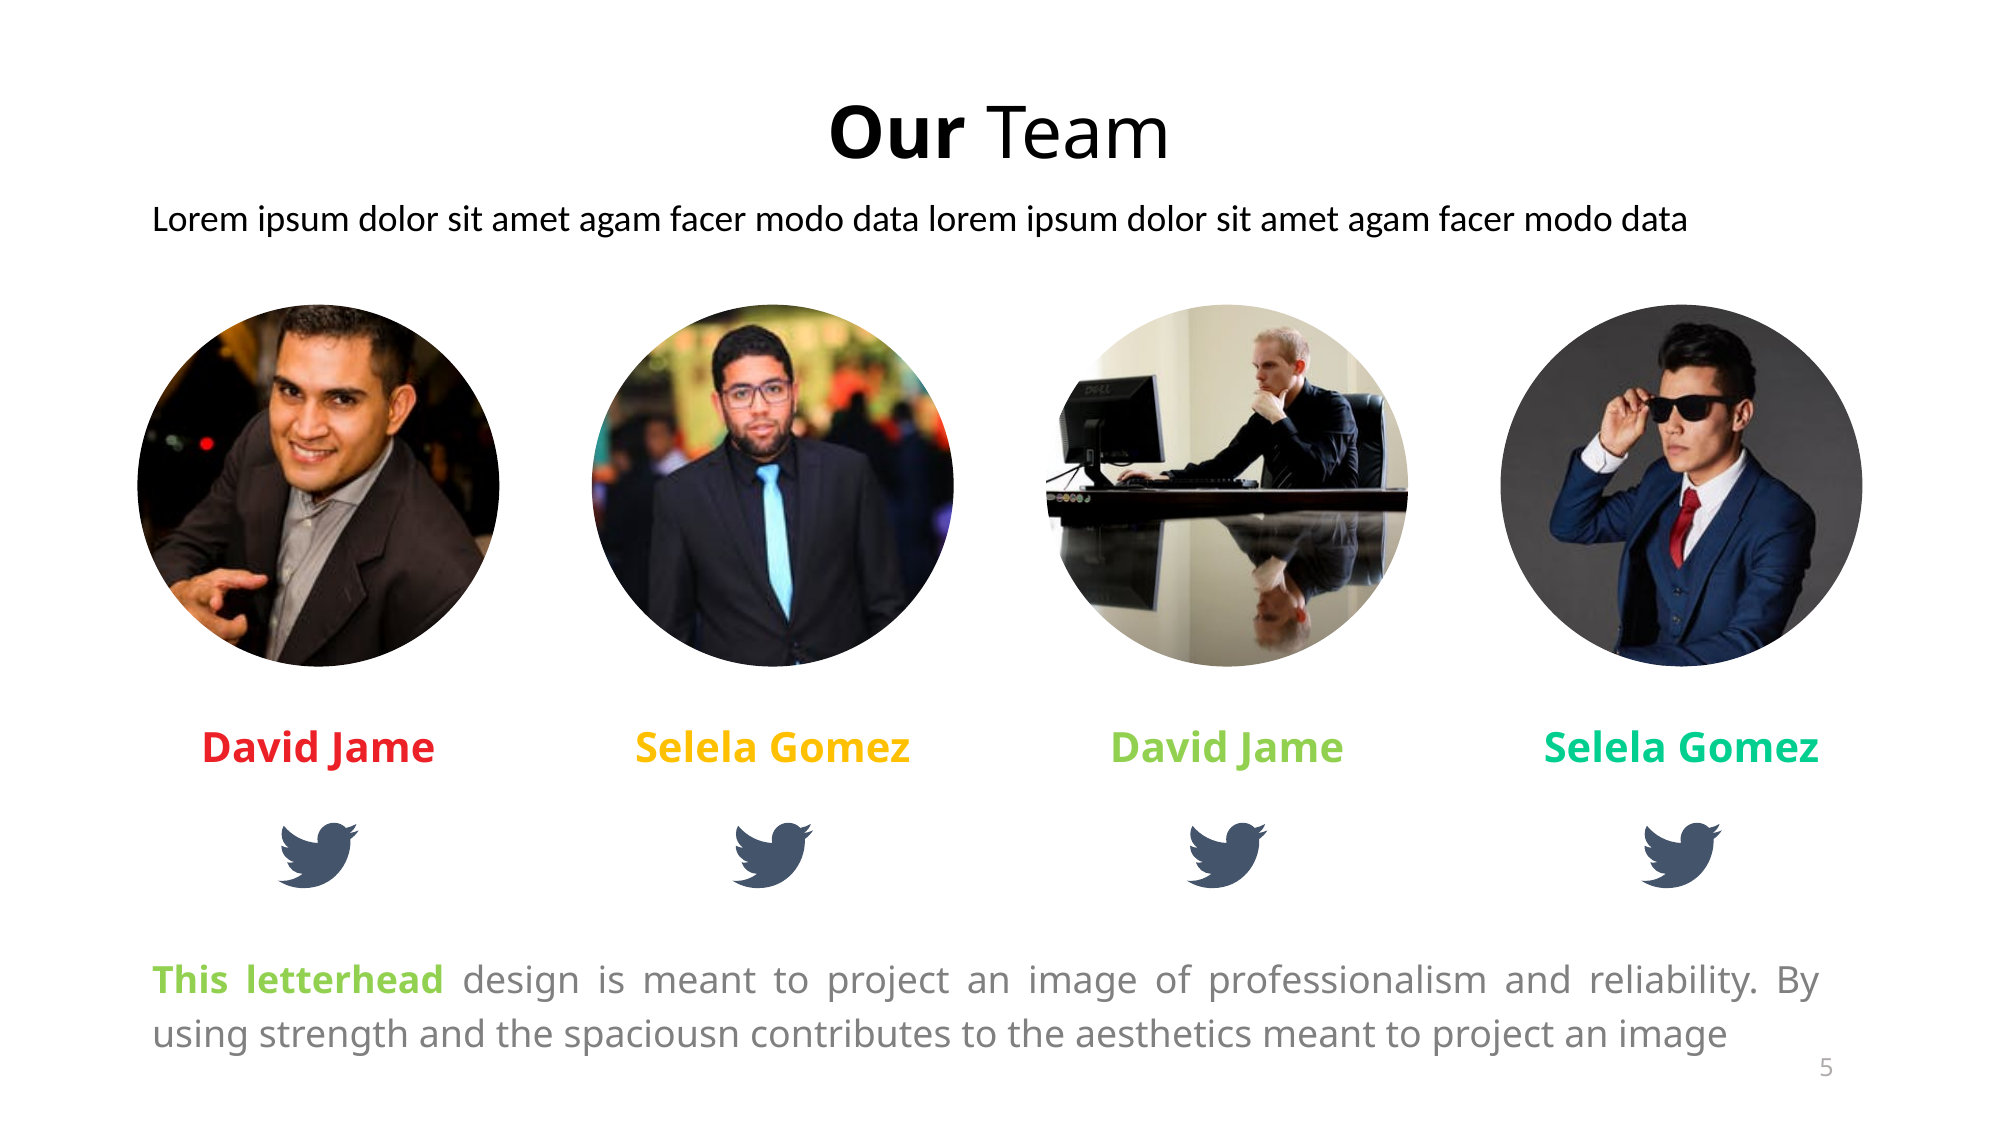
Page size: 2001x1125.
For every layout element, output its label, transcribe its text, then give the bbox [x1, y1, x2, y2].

text_box David Jame [1074, 721, 1381, 778]
text_box Selela Gomez [1528, 721, 1835, 778]
text_box [1186, 822, 1268, 889]
title Our Team [137, 78, 1863, 186]
text_box Selela Gomez [619, 721, 926, 778]
slide_number 5 [1790, 1042, 1863, 1094]
text_box This letterhead design is meant to project an image of professionalism and reliability. By using strength and the spaciousn contributes to the aesthetics meant to project an image [137, 939, 1836, 1063]
text_box David Jame [165, 721, 472, 778]
text_box [732, 822, 814, 889]
subtitle Lorem ipsum dolor sit amet agam facer modo data lorem ipsum dolor sit amet agam facer modo data [137, 186, 1863, 227]
picture [591, 304, 954, 667]
text_box [278, 822, 359, 889]
picture [1046, 304, 1409, 667]
picture [1500, 304, 1863, 667]
picture [137, 304, 500, 667]
text_box [1641, 822, 1722, 889]
